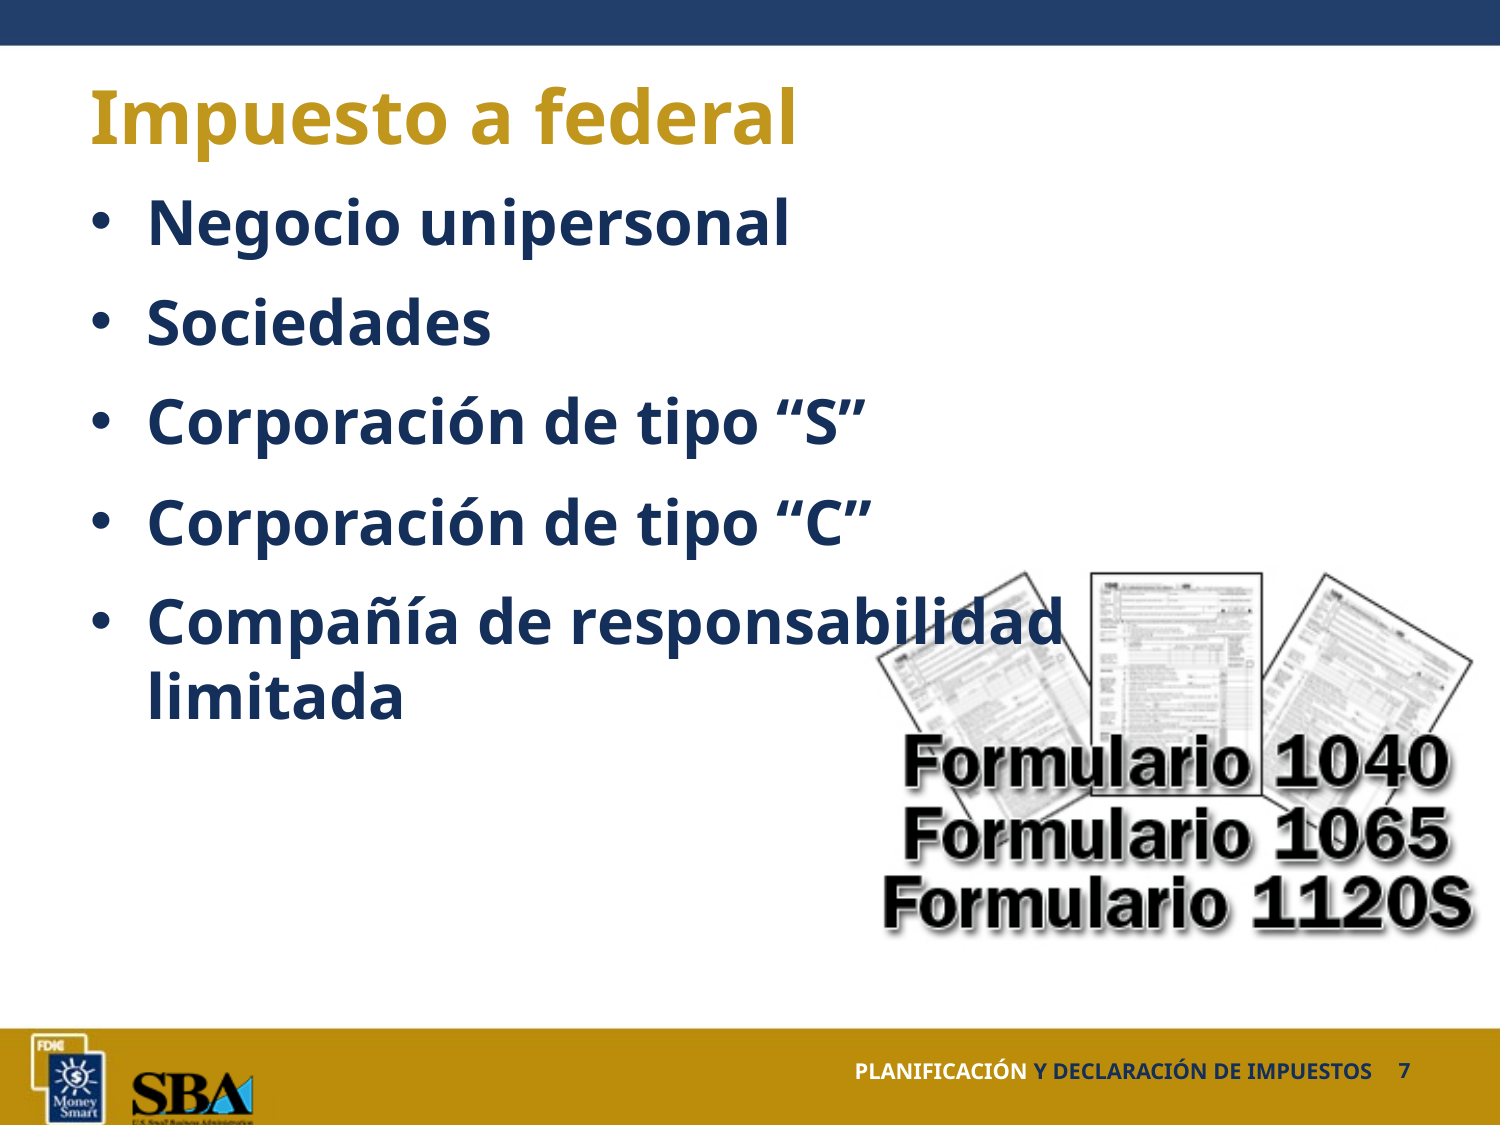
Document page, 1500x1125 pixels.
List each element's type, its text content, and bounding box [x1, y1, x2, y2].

list Negocio unipersonal Sociedades Corporación de tipo “S” Corporación de tipo “C” Compañía de responsabilidad limitada [74, 174, 1088, 876]
title Impuesto a federal [74, 62, 1426, 163]
picture [0, 0, 1500, 1125]
